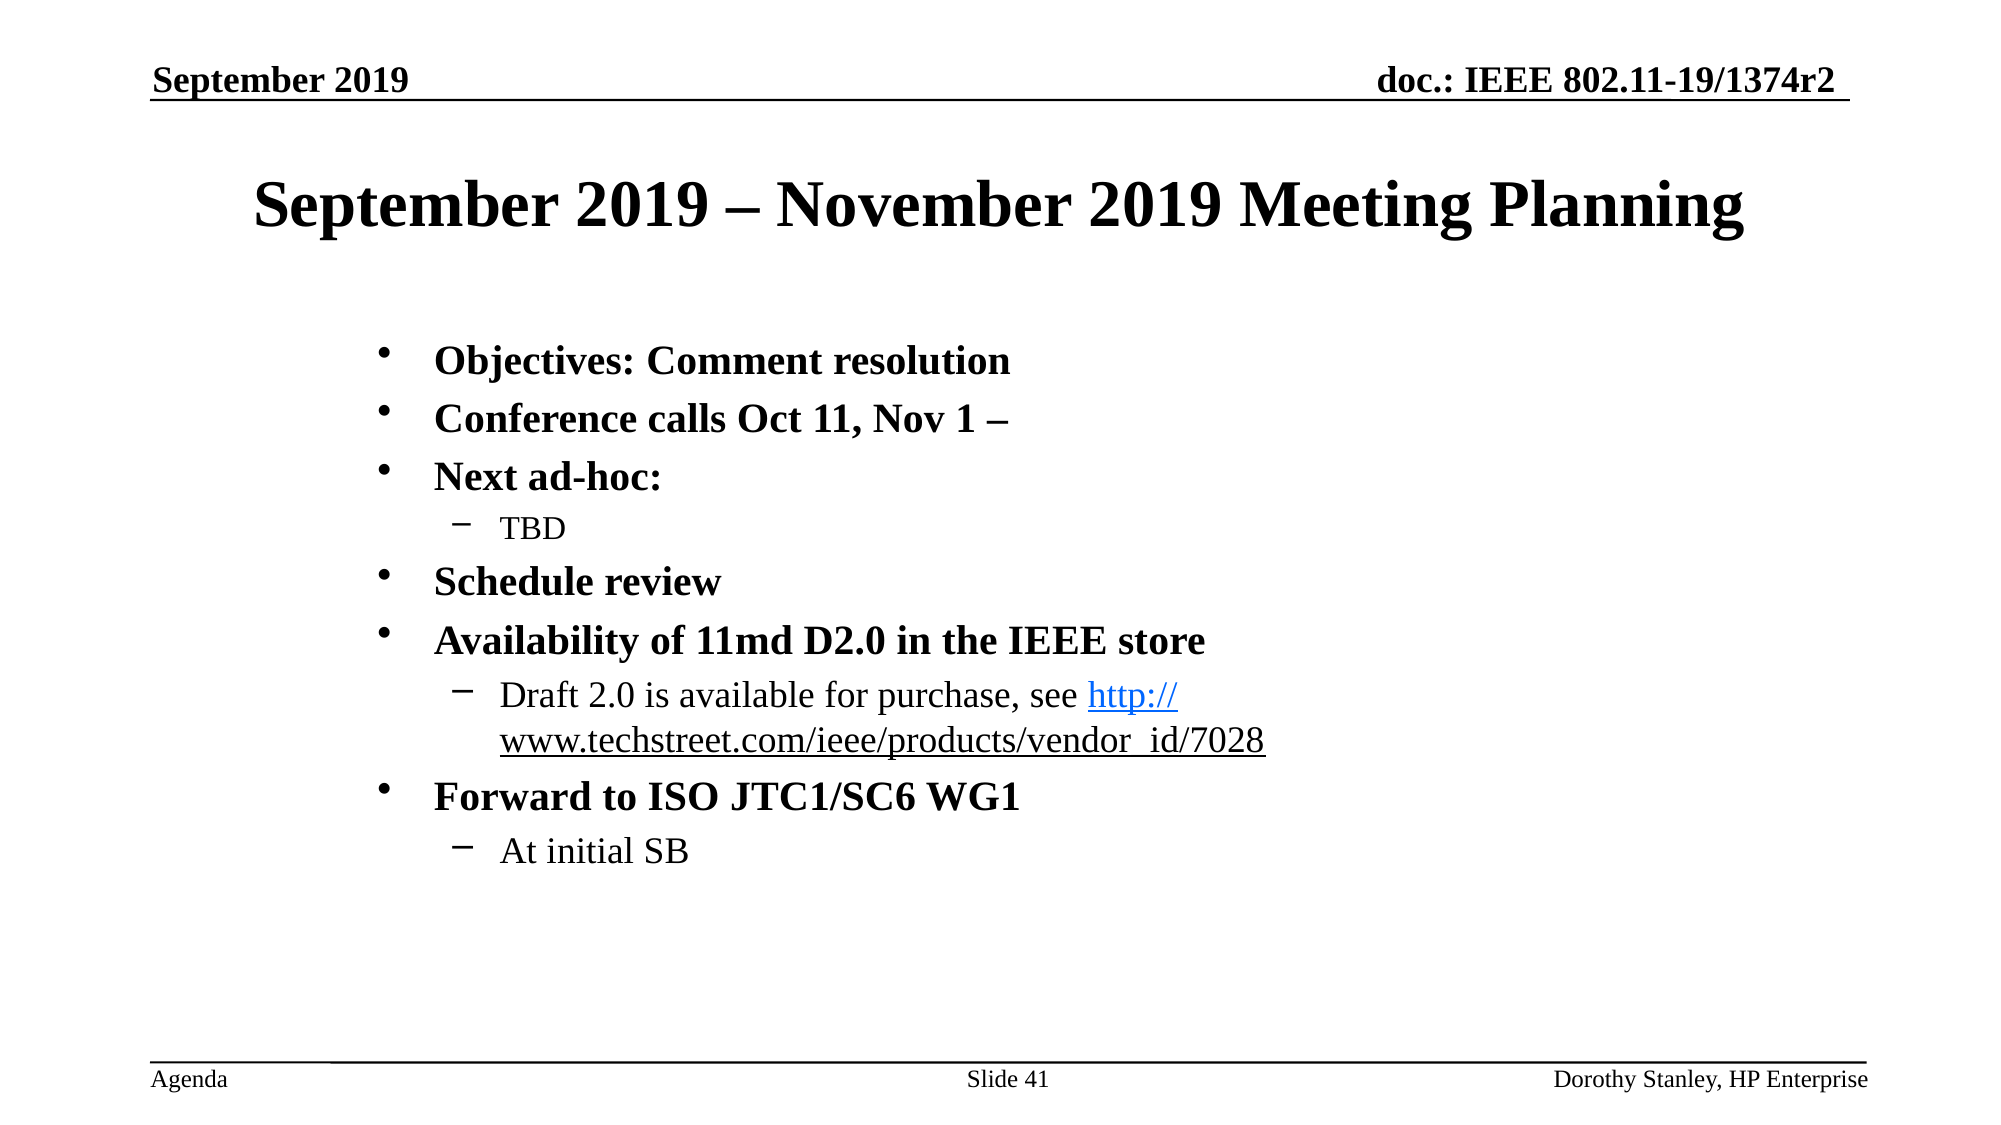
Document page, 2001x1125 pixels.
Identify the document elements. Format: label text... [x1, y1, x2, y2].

footer Dorothy Stanley, HP Enterprise [1549, 1062, 1869, 1093]
title September 2019 – November 2019 Meeting Planning [150, 112, 1850, 288]
slide_number Slide 41 [966, 1062, 1051, 1093]
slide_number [152, 54, 567, 100]
list Objectives: Comment resolution Conference calls Oct 11, Nov 1 – Next ad-hoc: TBD Schedule review Availability of 11md D2.0 in the IEEE store Draft 2.0 is available for purchase, see http://www.techstreet.com/ieee/products/vendor_id/7028 Forward to ISO JTC1/SC6 WG1 At initial SB [362, 324, 1638, 1013]
